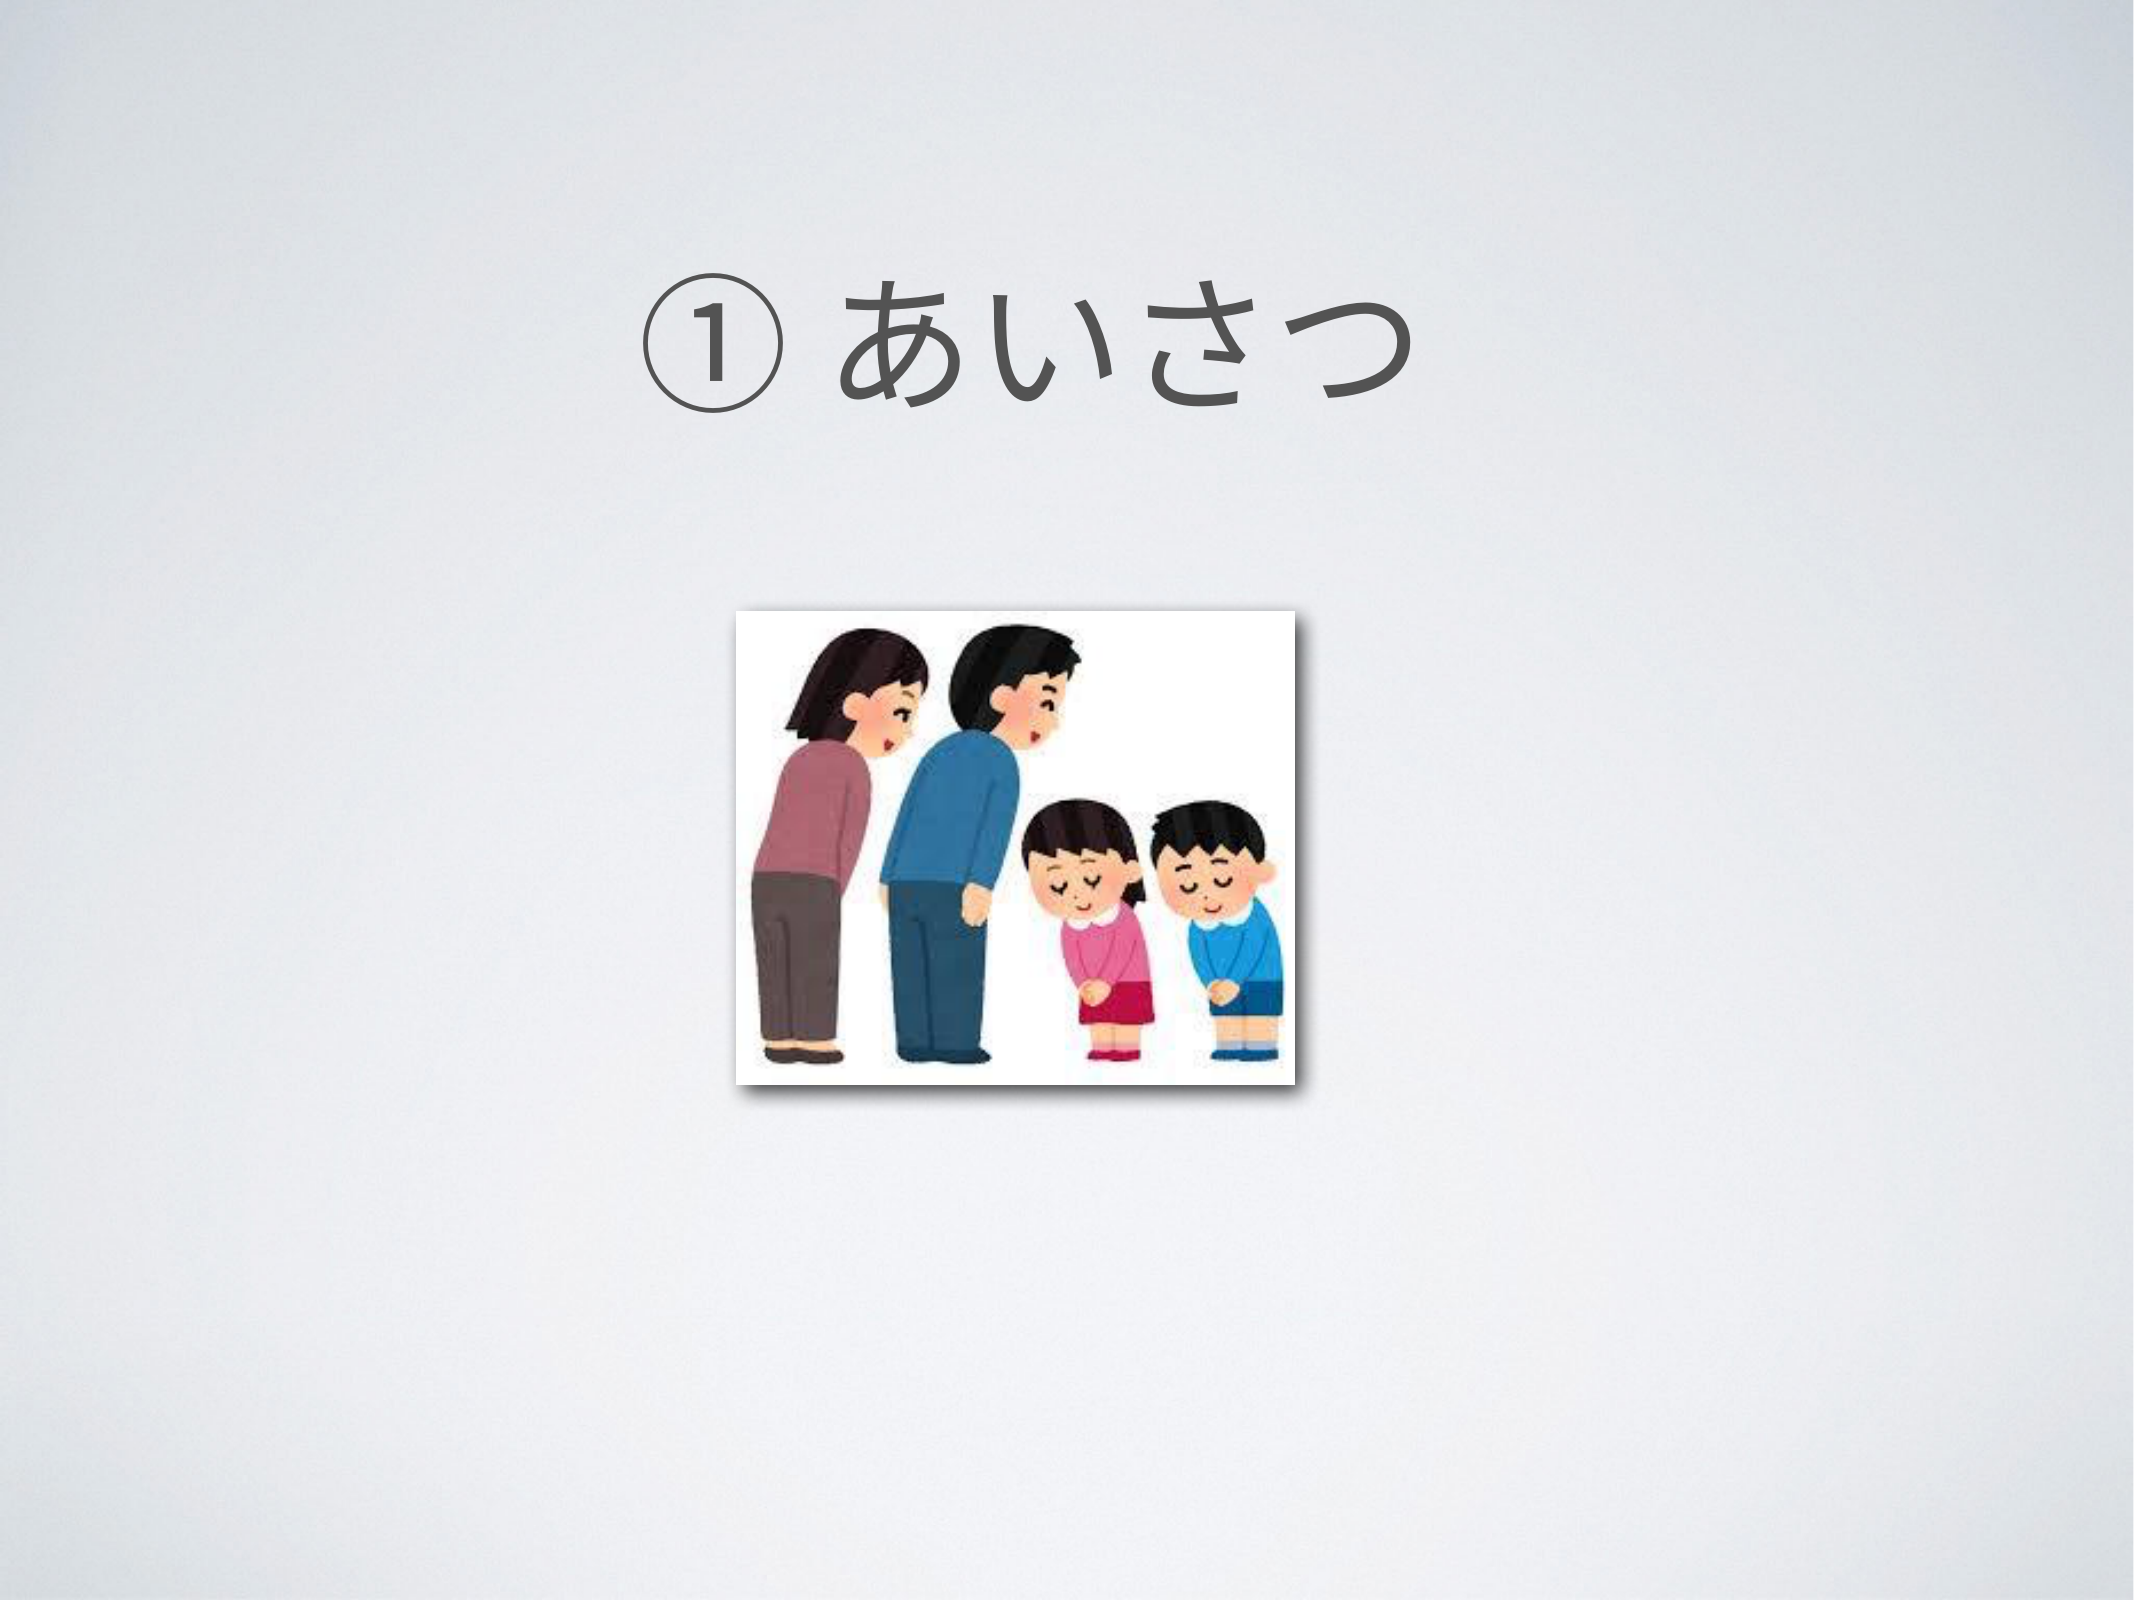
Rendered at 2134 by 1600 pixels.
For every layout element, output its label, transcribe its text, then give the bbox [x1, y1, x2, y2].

title ①あいさつ [22, 74, 2041, 607]
picture [0, 0, 2134, 1600]
